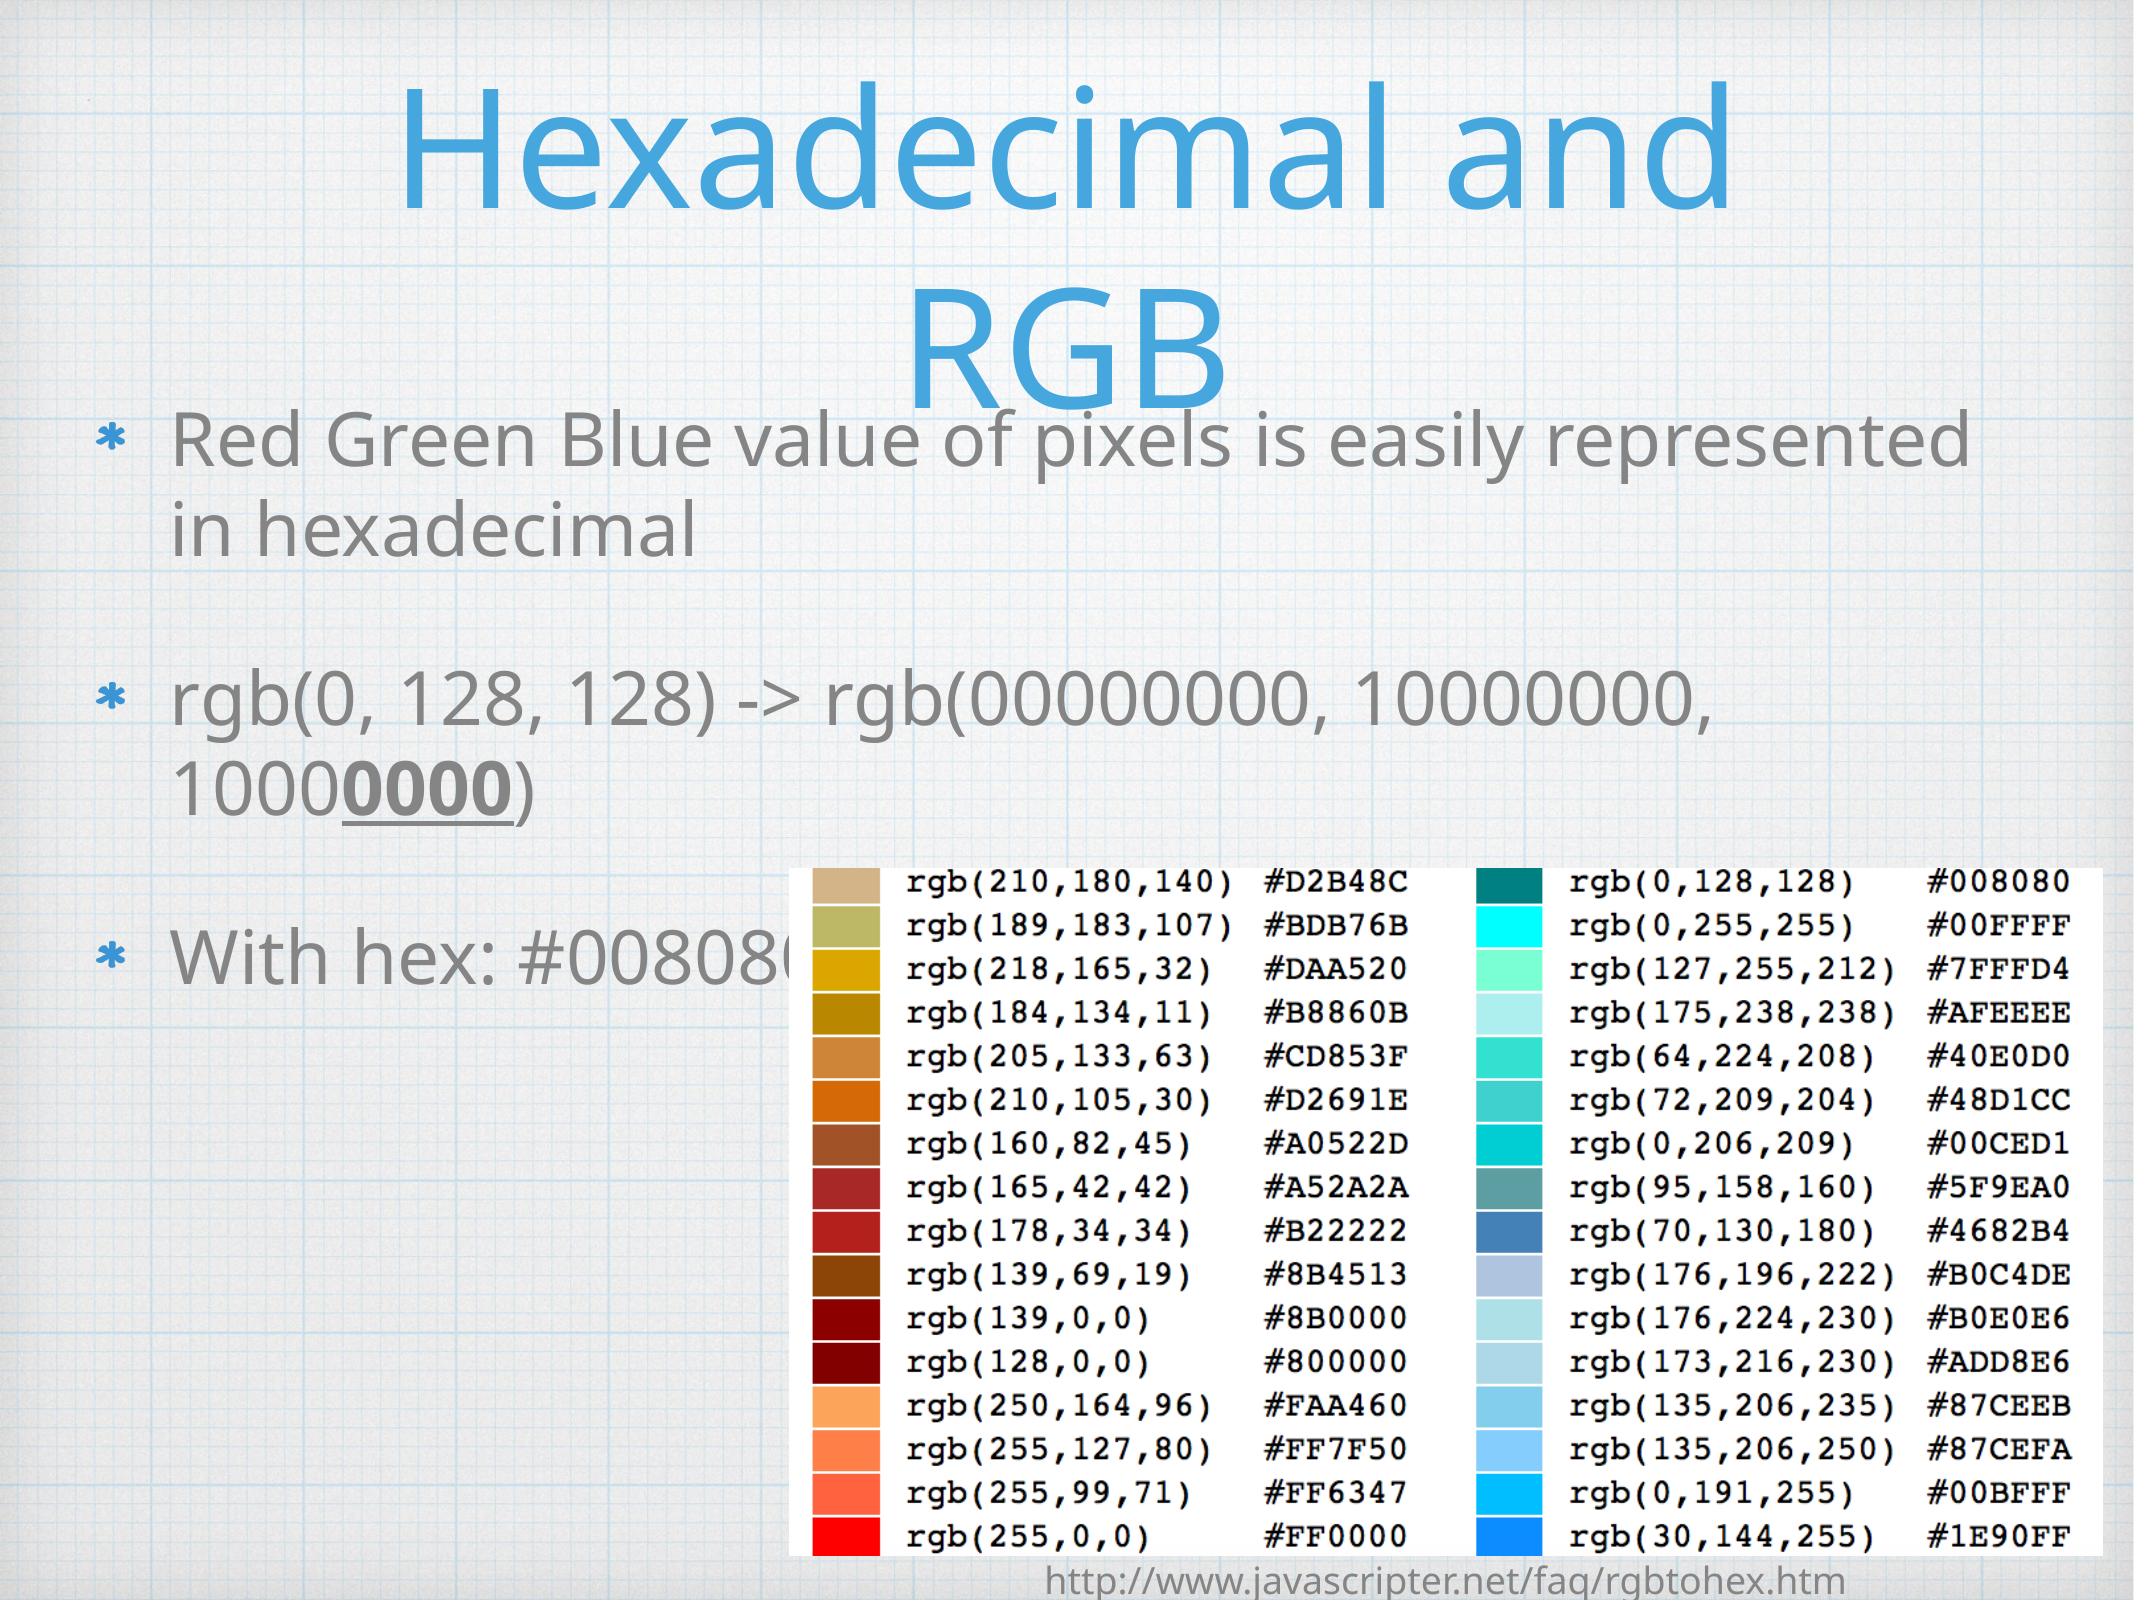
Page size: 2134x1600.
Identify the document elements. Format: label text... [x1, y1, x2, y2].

title Hexadecimal and RGB [207, 41, 1926, 382]
text_box http://www.javascripter.net/faq/rgbtohex.htm [1035, 1556, 1856, 1600]
picture [0, 0, 2134, 1600]
list Red Green Blue value of pixels is easily represented in hexadecimal rgb(0, 128, 128) -> rgb(00000000, 10000000, 10000000) With hex: #008080 [87, 382, 2002, 1393]
